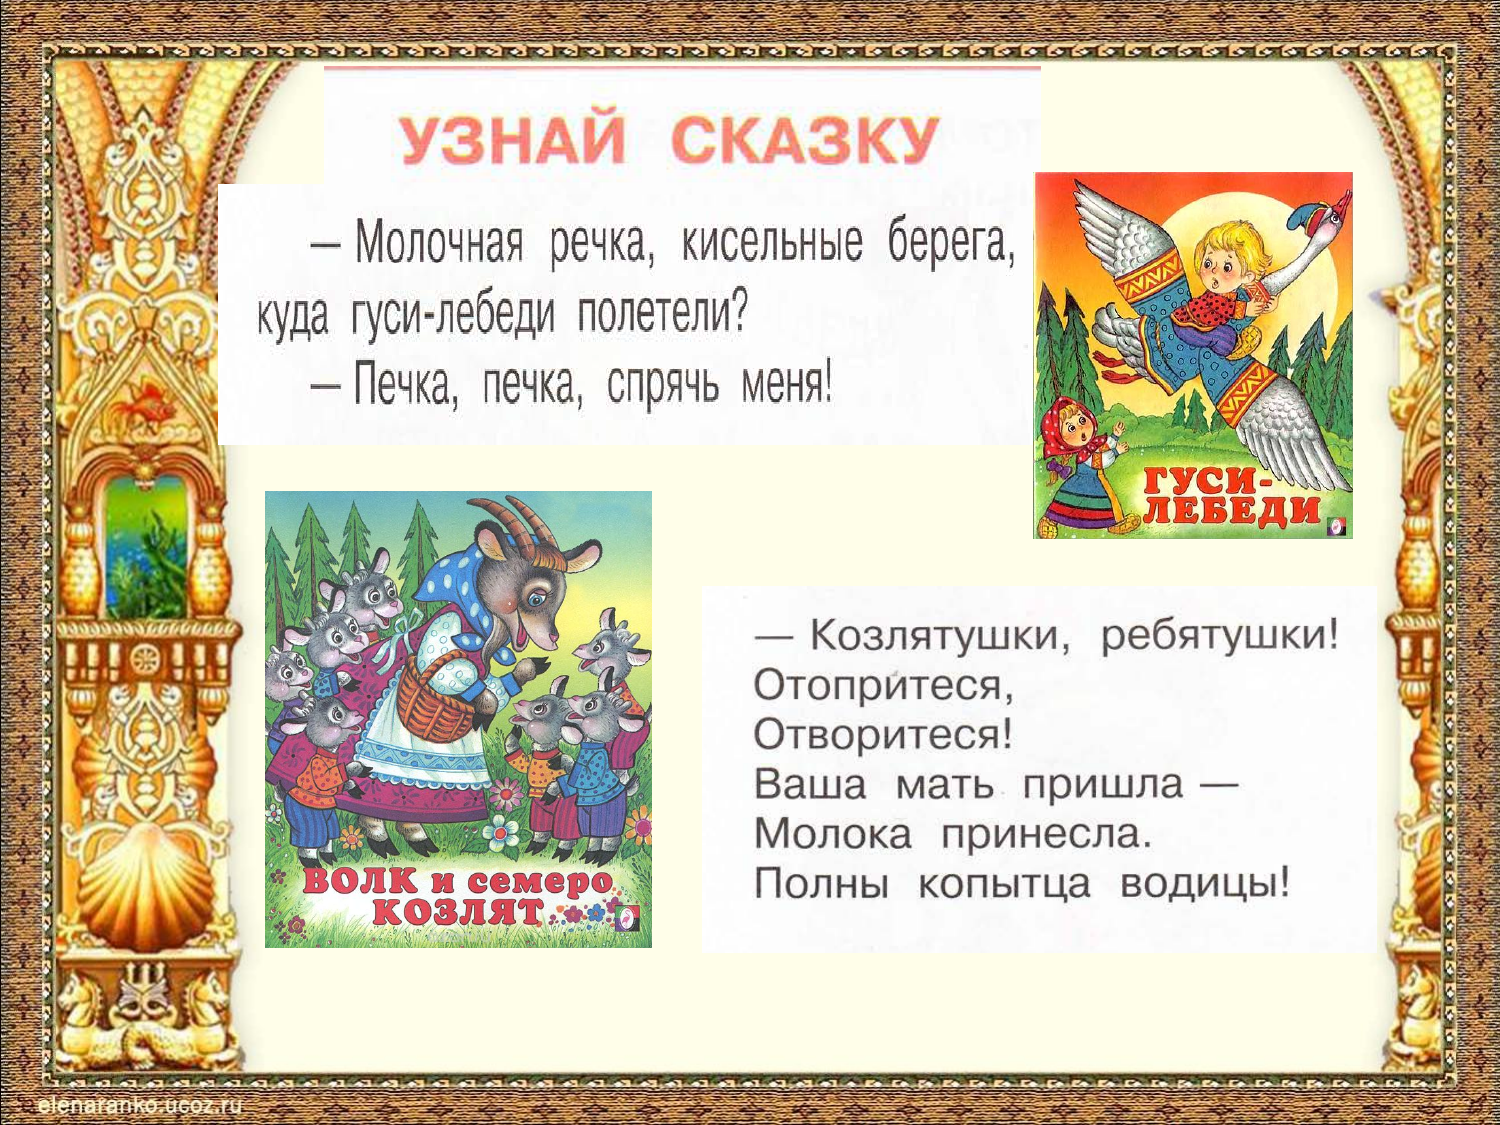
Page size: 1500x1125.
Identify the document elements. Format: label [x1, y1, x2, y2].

picture [0, 0, 1500, 1125]
list [218, 184, 1028, 445]
